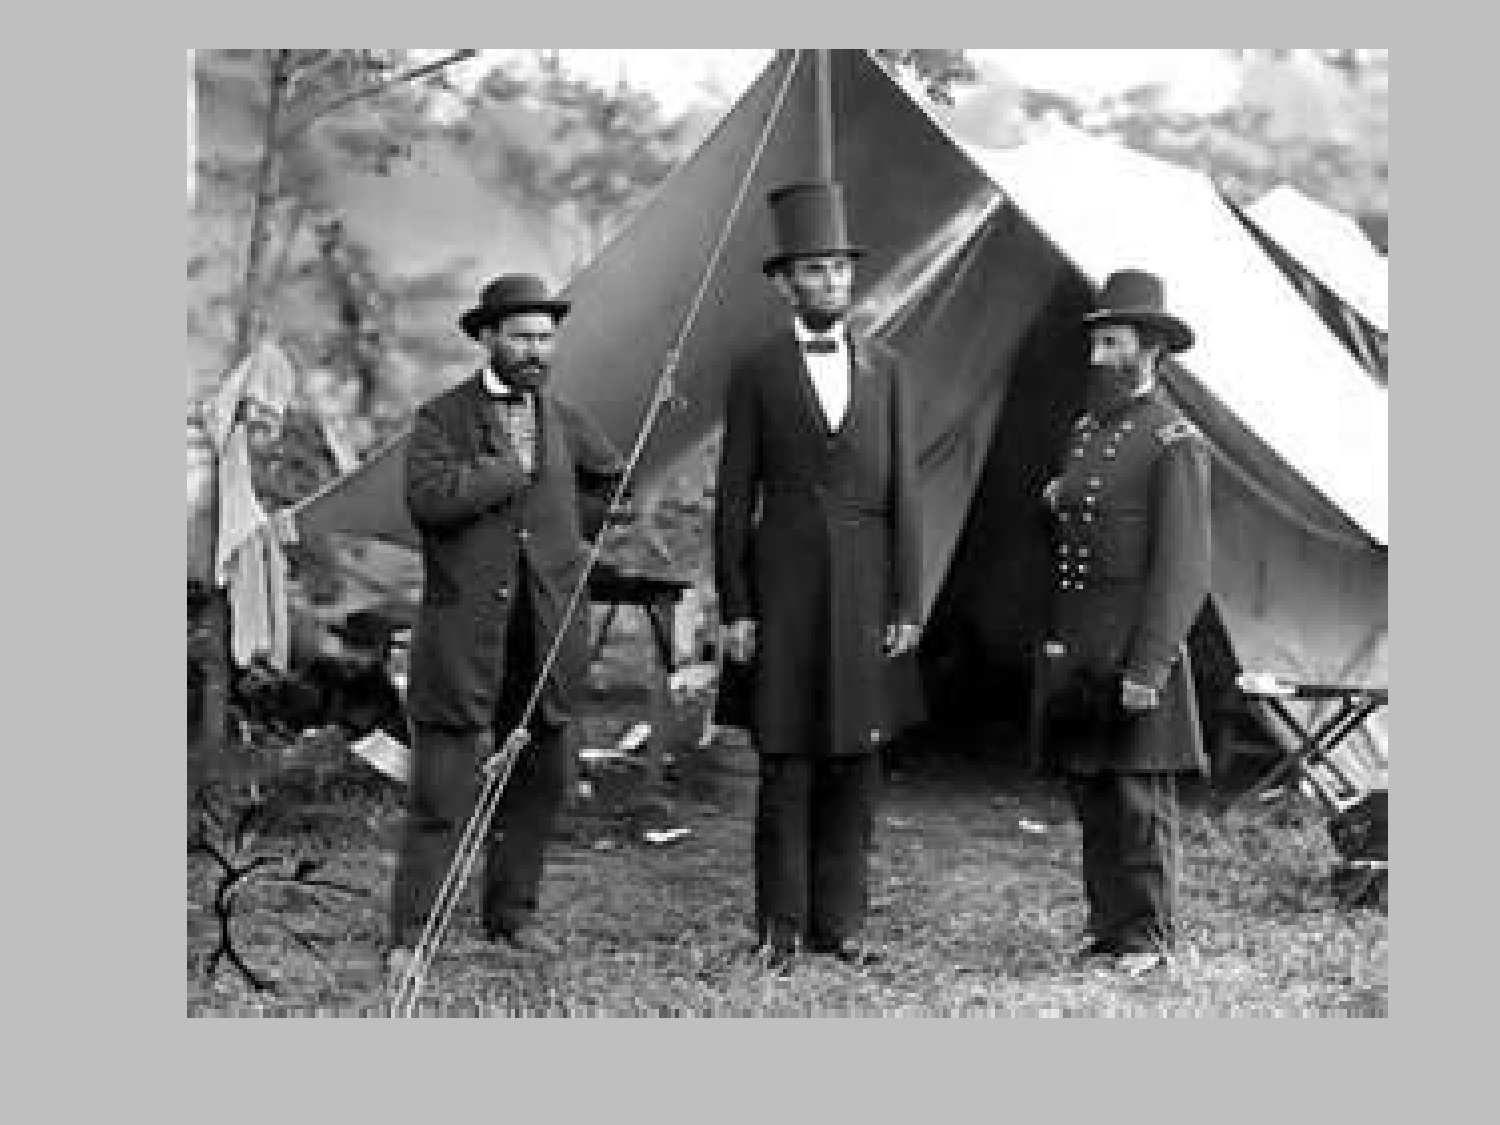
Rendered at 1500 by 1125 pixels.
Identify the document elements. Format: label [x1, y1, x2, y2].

picture [187, 49, 1388, 1019]
